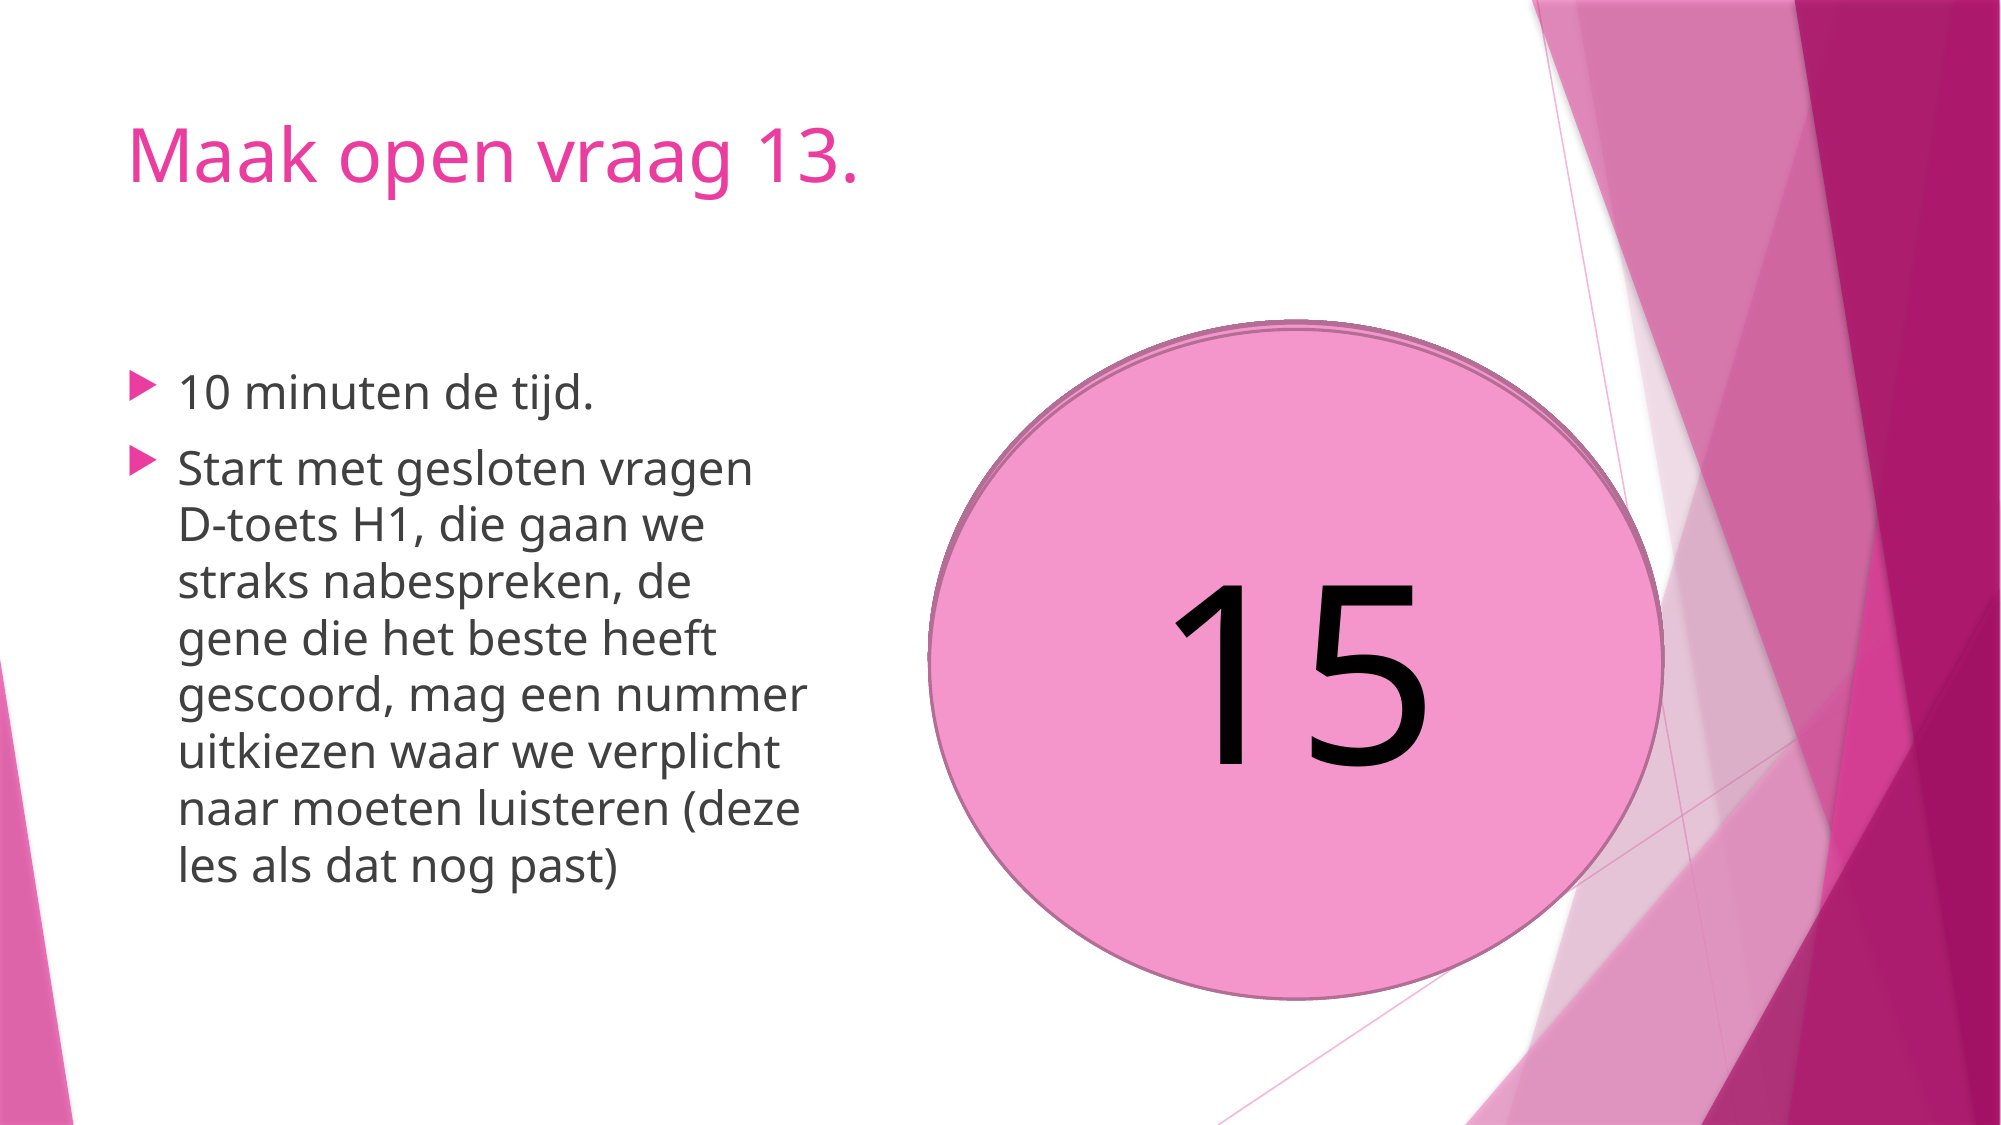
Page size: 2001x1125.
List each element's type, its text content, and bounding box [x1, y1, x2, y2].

list 10 minuten de tijd. Start met gesloten vragen D-toets H1, die gaan we straks nabespreken, de gene die het beste heeft gescoord, mag een nummer uitkiezen waar we verplicht naar moeten luisteren (deze les als dat nog past) [111, 354, 831, 962]
text_box 14 [930, 321, 1662, 621]
text_box 15 [927, 327, 1665, 1001]
title Maak open vraag 13. [111, 99, 1522, 317]
